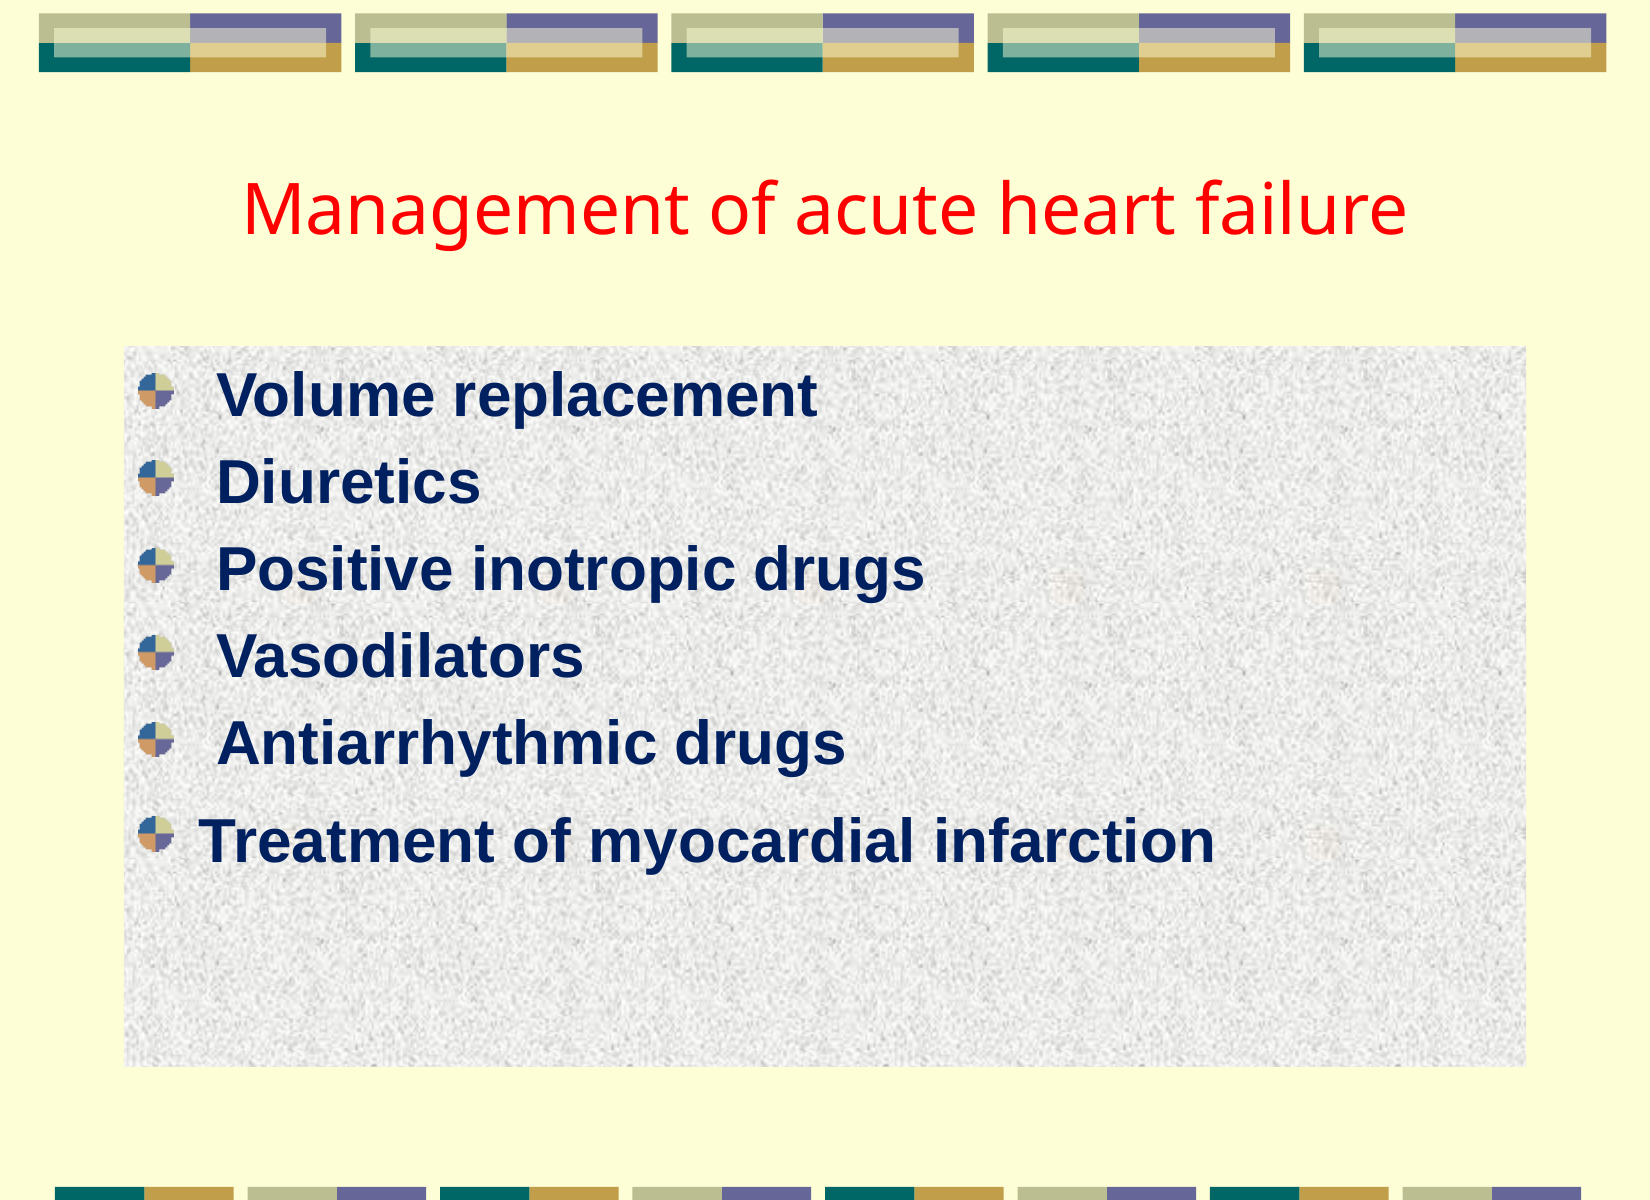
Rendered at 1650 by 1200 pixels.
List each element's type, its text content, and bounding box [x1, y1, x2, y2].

list Volume replacement Diuretics Positive inotropic drugs Vasodilators Antiarrhythmic drugs Treatment of myocardial infarction [123, 346, 1527, 1067]
title Management of acute heart failure [123, 106, 1527, 307]
picture [138, 460, 174, 496]
picture [138, 816, 174, 852]
picture [138, 722, 174, 757]
picture [138, 635, 174, 670]
picture [138, 373, 174, 409]
picture [138, 548, 174, 583]
